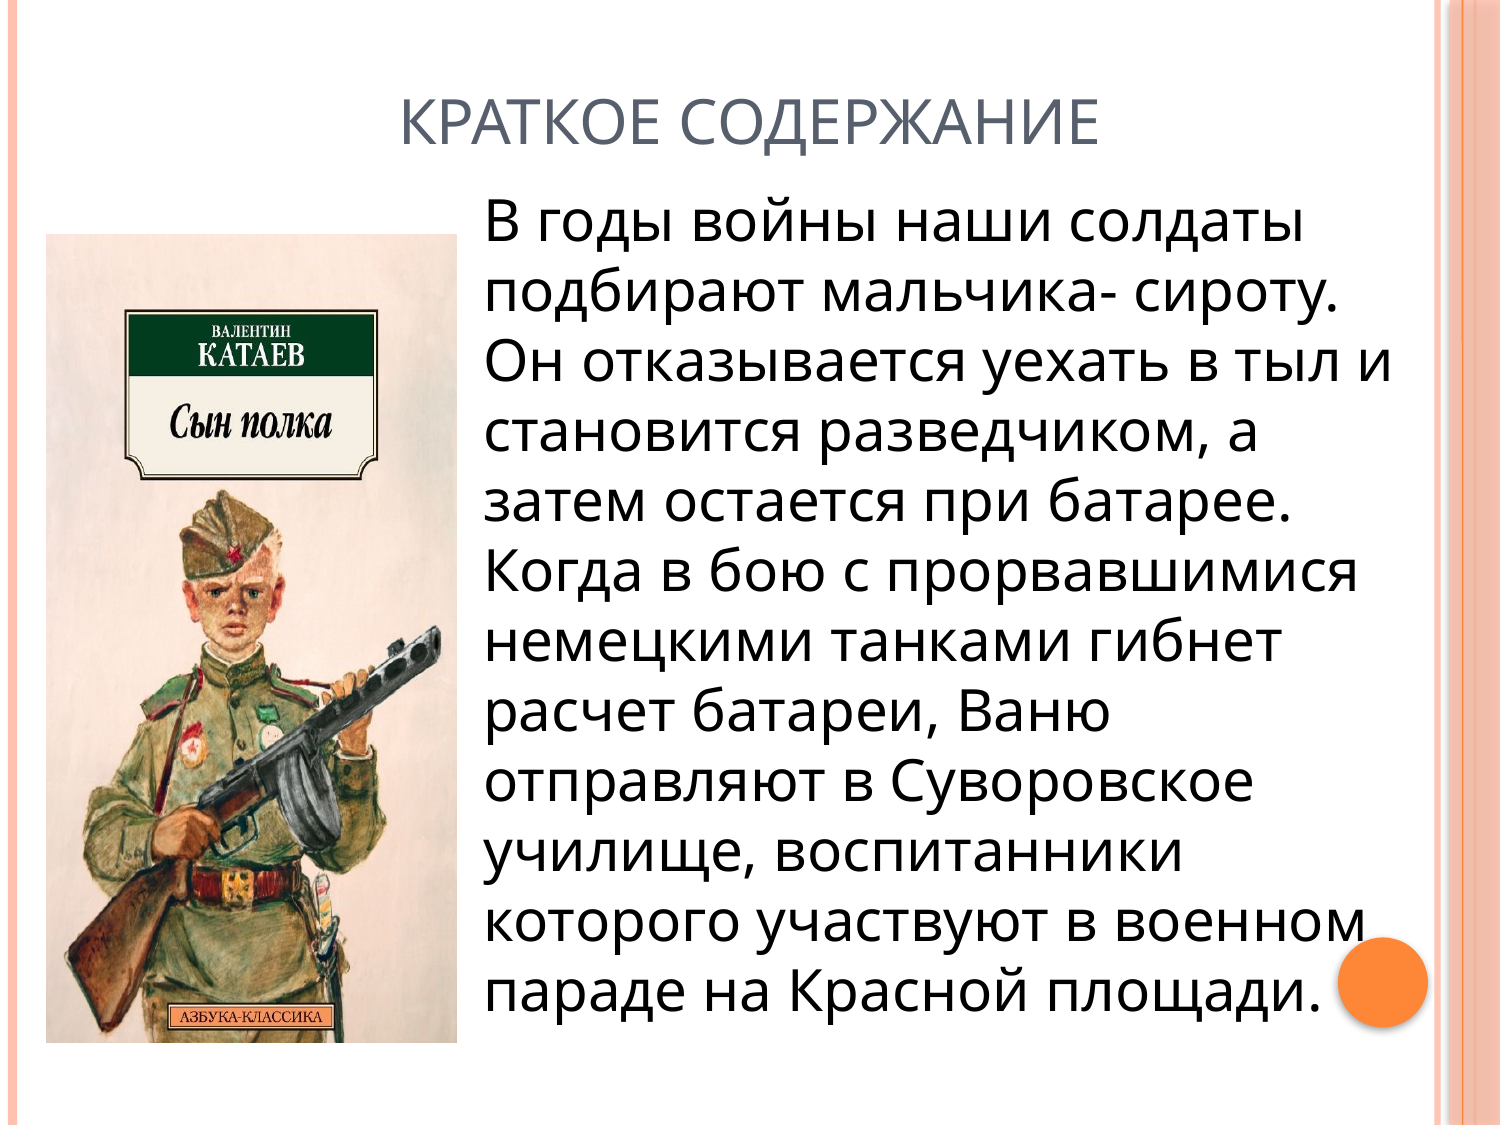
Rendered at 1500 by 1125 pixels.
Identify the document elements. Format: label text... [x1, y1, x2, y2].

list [46, 233, 458, 1044]
title Краткое содержание [75, 35, 1425, 164]
text_box В годы войны наши солдаты подбирают мальчика- сироту. Он отказывается уехать в тыл и становится разведчиком, а затем остается при батарее. Когда в бою с прорвавшимися немецкими танками гибнет расчет батареи, Ваню отправляют в Суворовское училище, воспитанники которого участвуют в военном параде на Красной площади. [468, 175, 1442, 1031]
